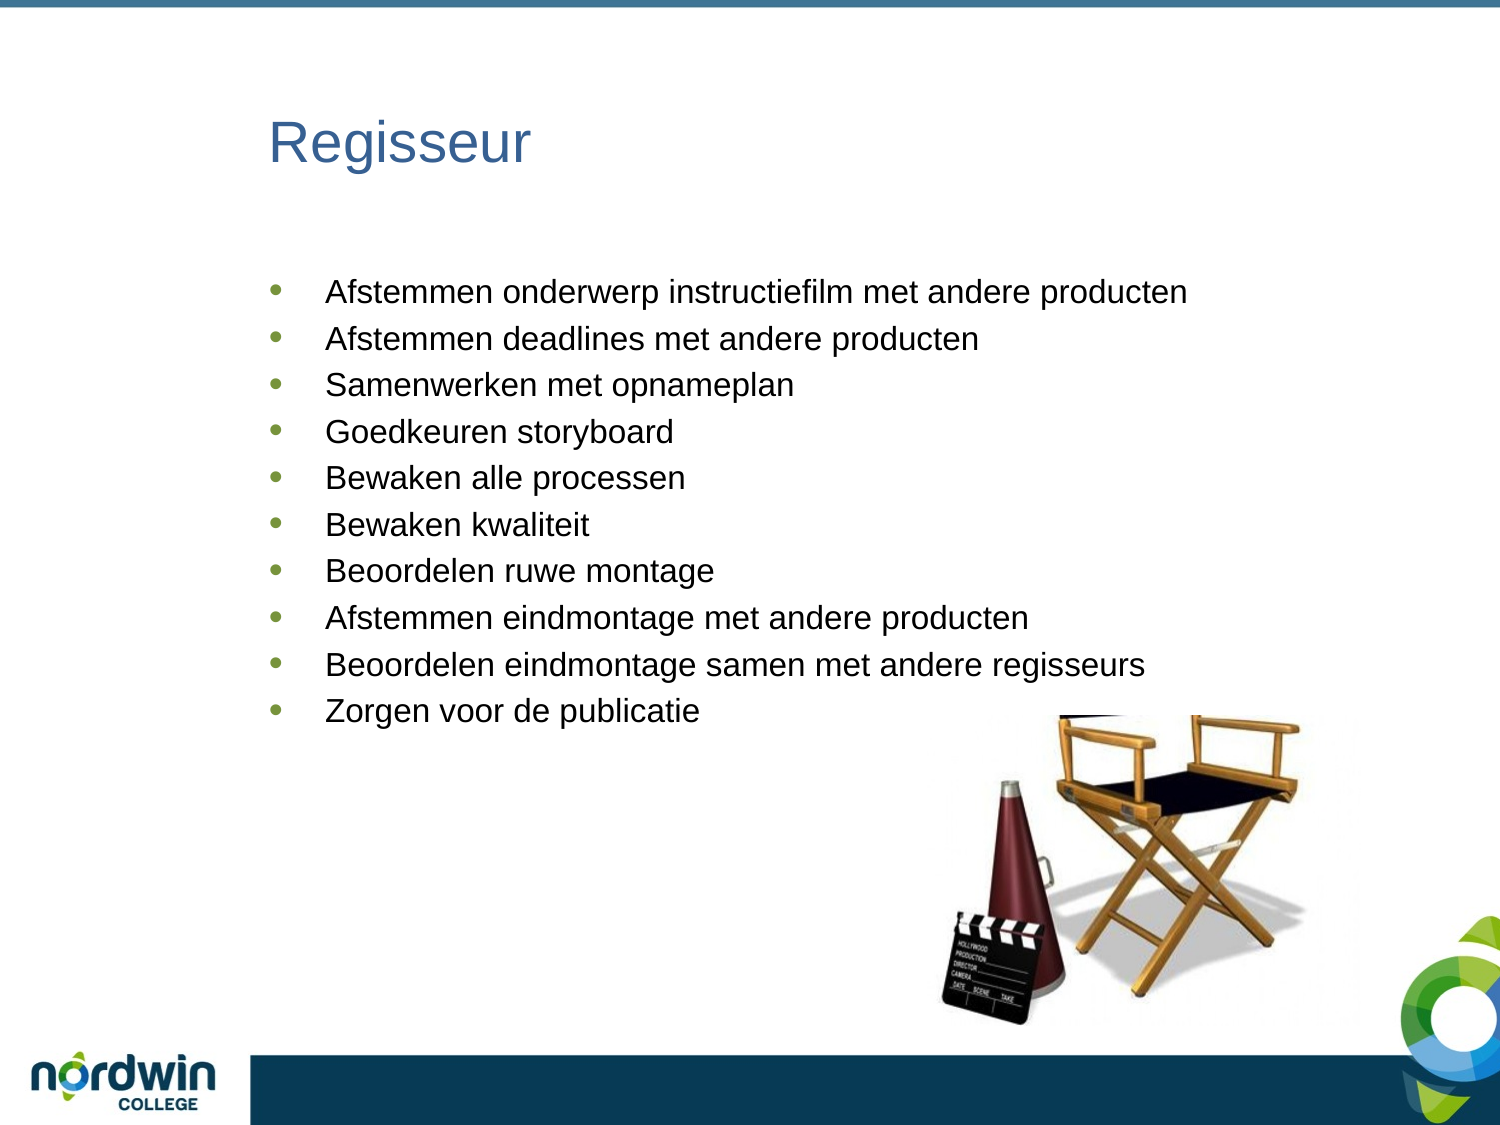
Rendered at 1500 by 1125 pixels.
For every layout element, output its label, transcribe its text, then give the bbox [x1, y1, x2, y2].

list Afstemmen onderwerp instructiefilm met andere producten Afstemmen deadlines met andere producten Samenwerken met opnameplan Goedkeuren storyboard Bewaken alle processen Bewaken kwaliteit Beoordelen ruwe montage Afstemmen eindmontage met andere producten Beoordelen eindmontage samen met andere regisseurs Zorgen voor de publicatie [253, 262, 1425, 1005]
title Regisseur [253, 45, 1433, 233]
picture [0, 0, 1500, 1125]
